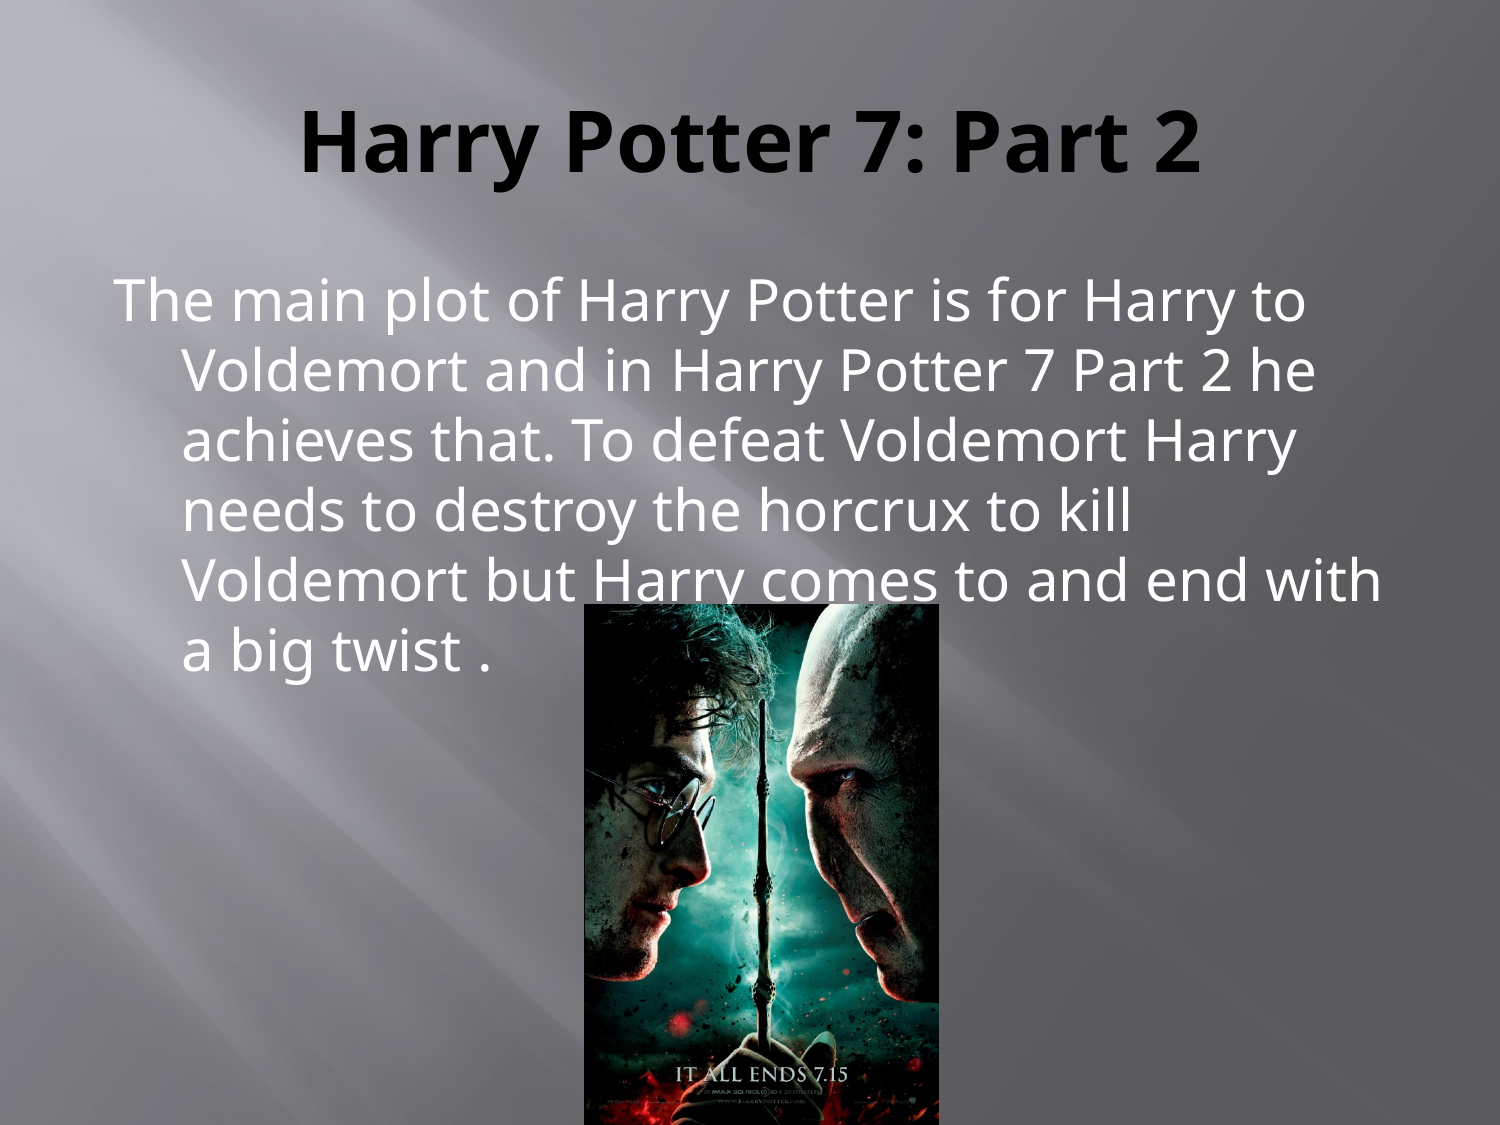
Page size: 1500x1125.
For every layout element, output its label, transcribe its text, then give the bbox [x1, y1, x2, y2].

title Harry Potter 7: Part 2 [75, 45, 1425, 233]
list The main plot of Harry Potter is for Harry to Voldemort and in Harry Potter 7 Part 2 he achieves that. To defeat Voldemort Harry needs to destroy the horcrux to kill Voldemort but Harry comes to and end with a big twist . [76, 255, 1427, 1028]
picture [584, 603, 940, 1125]
